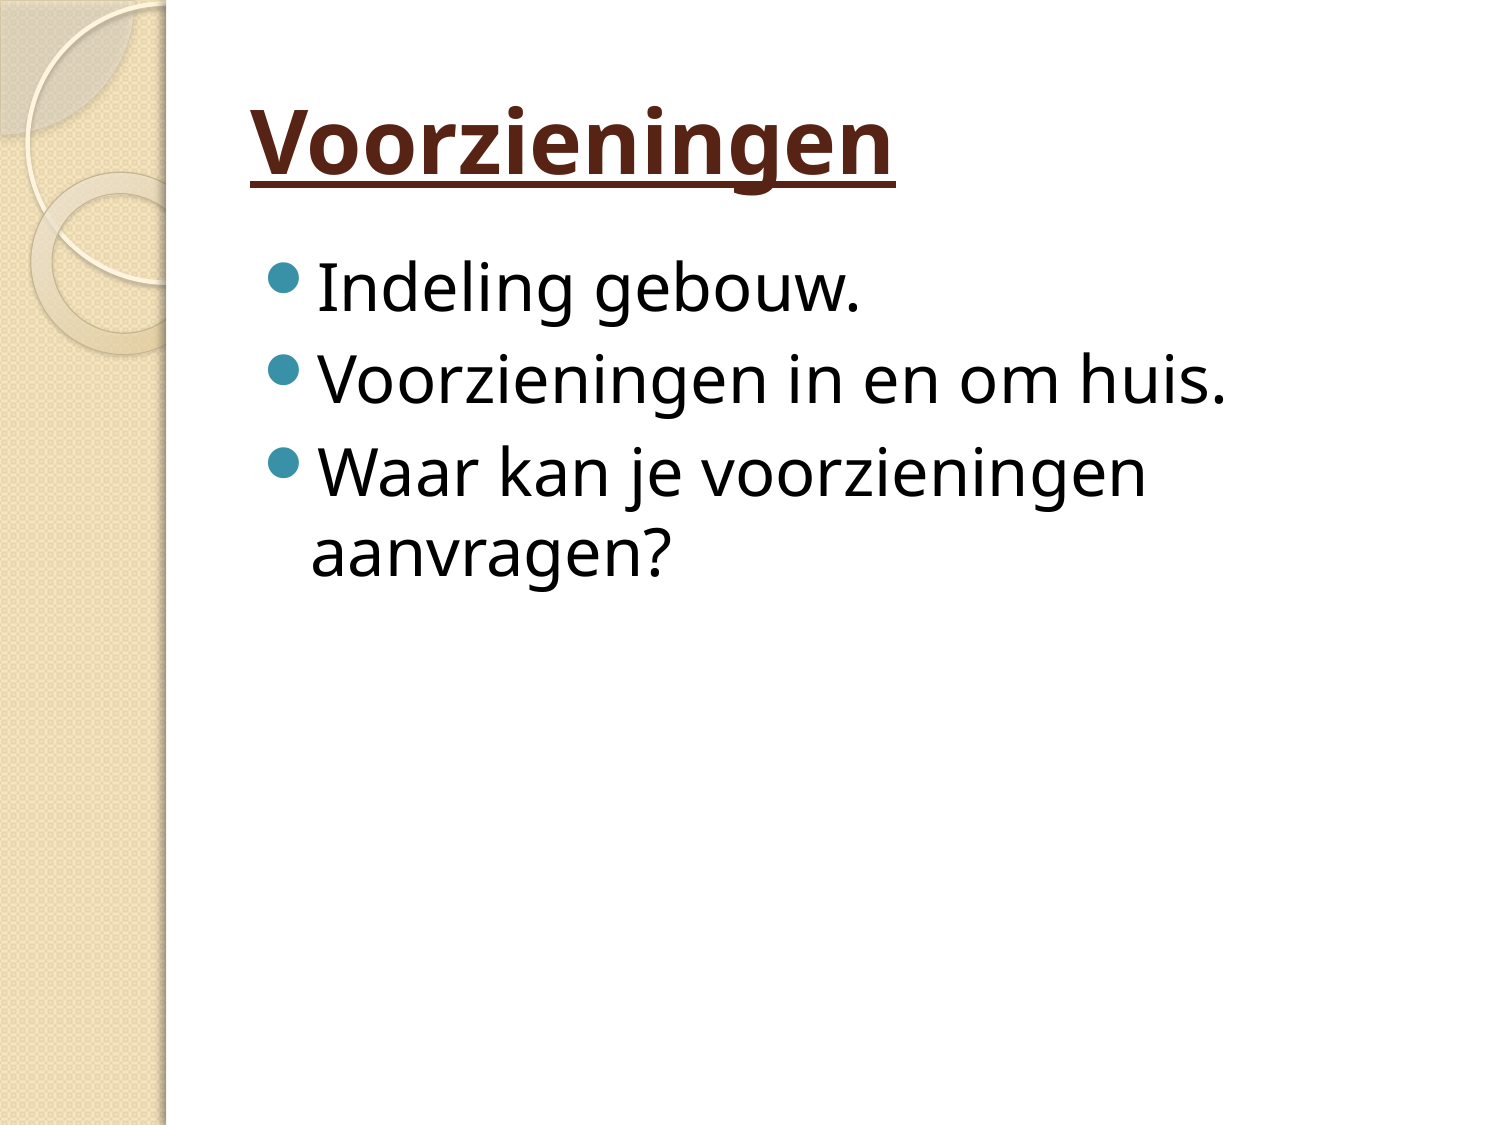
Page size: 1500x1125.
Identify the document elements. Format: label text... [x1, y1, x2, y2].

title Voorzieningen [235, 45, 1466, 233]
list Indeling gebouw. Voorzieningen in en om huis. Waar kan je voorzieningen aanvragen? [235, 237, 1466, 1025]
